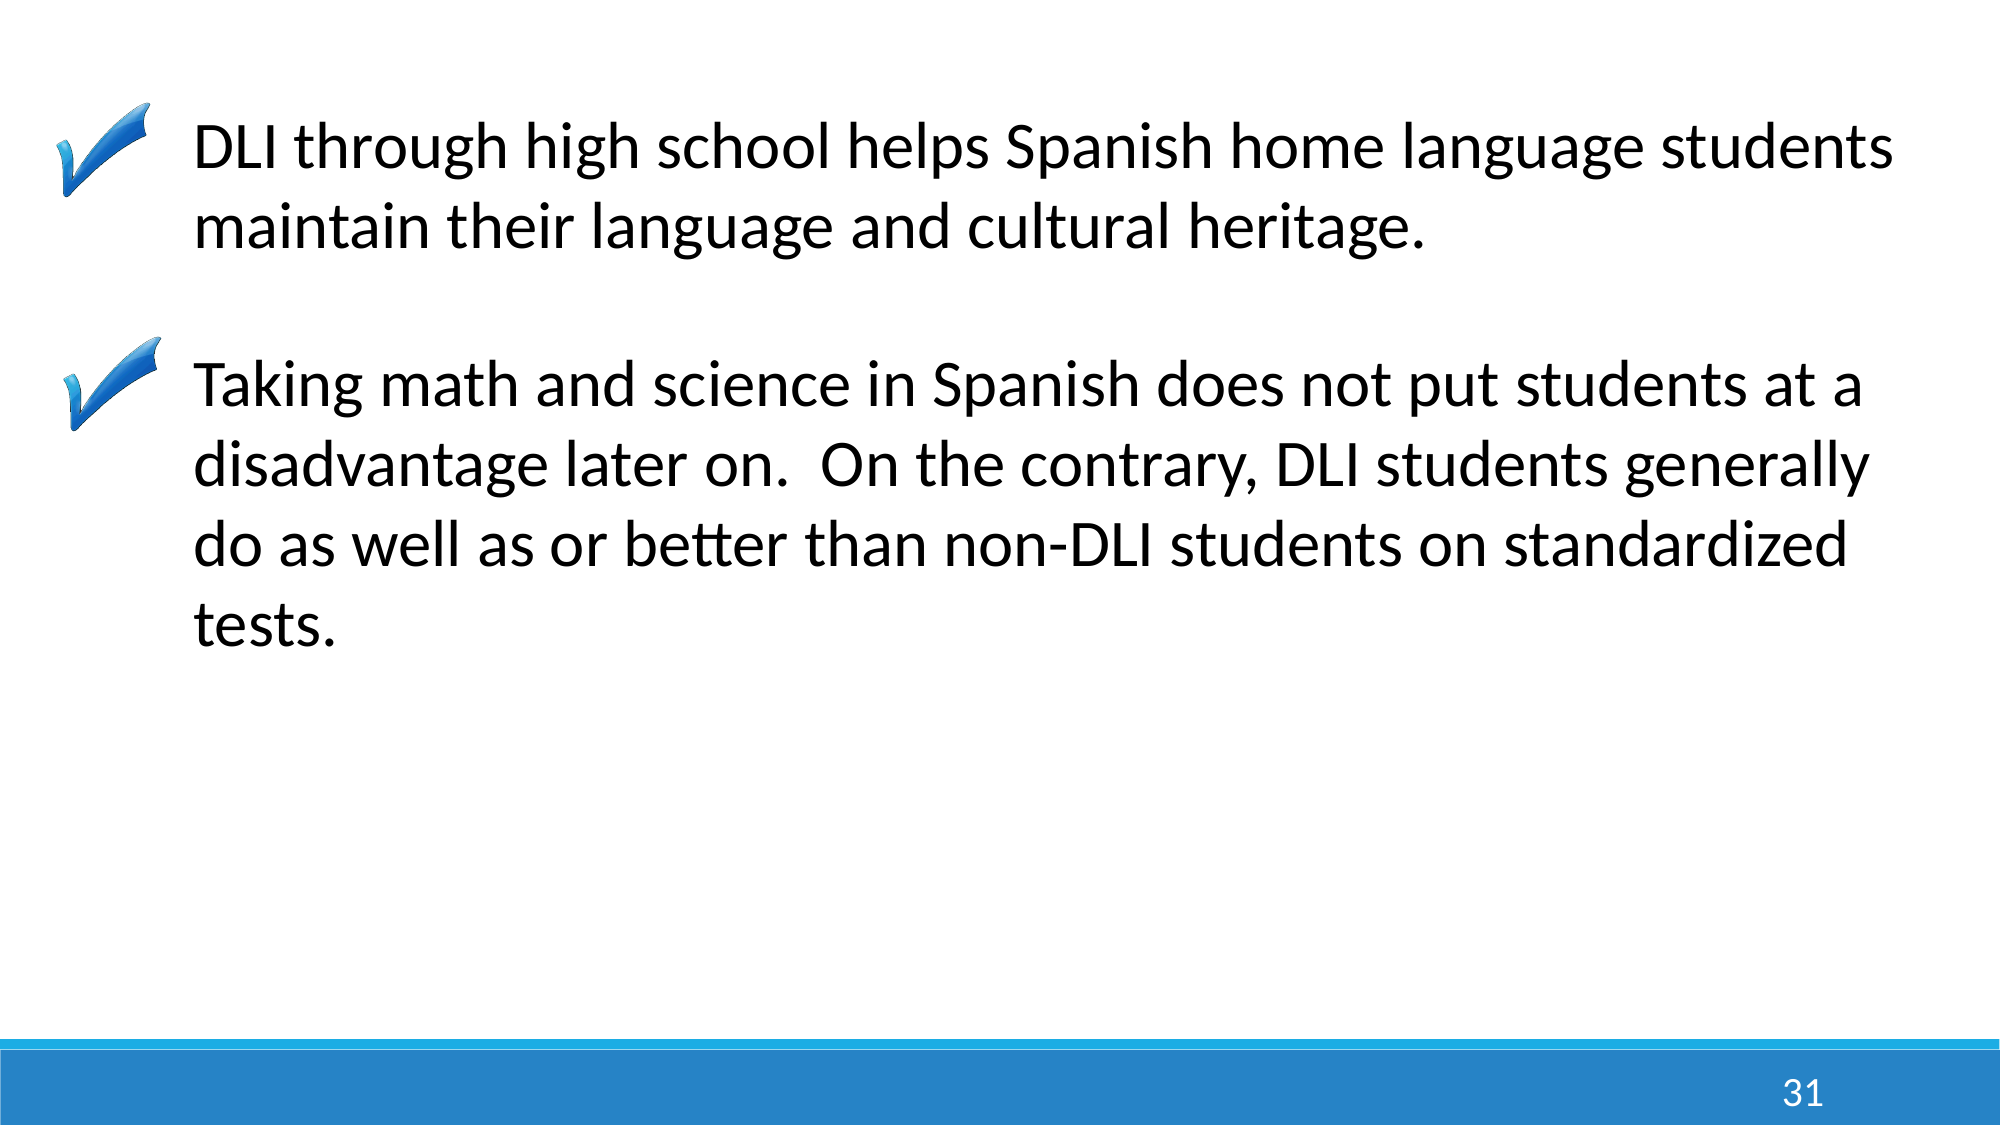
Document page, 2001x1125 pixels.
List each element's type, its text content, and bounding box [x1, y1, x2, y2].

slide_number 31 [1624, 1059, 1840, 1120]
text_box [34, 312, 1954, 833]
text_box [27, 78, 1966, 434]
